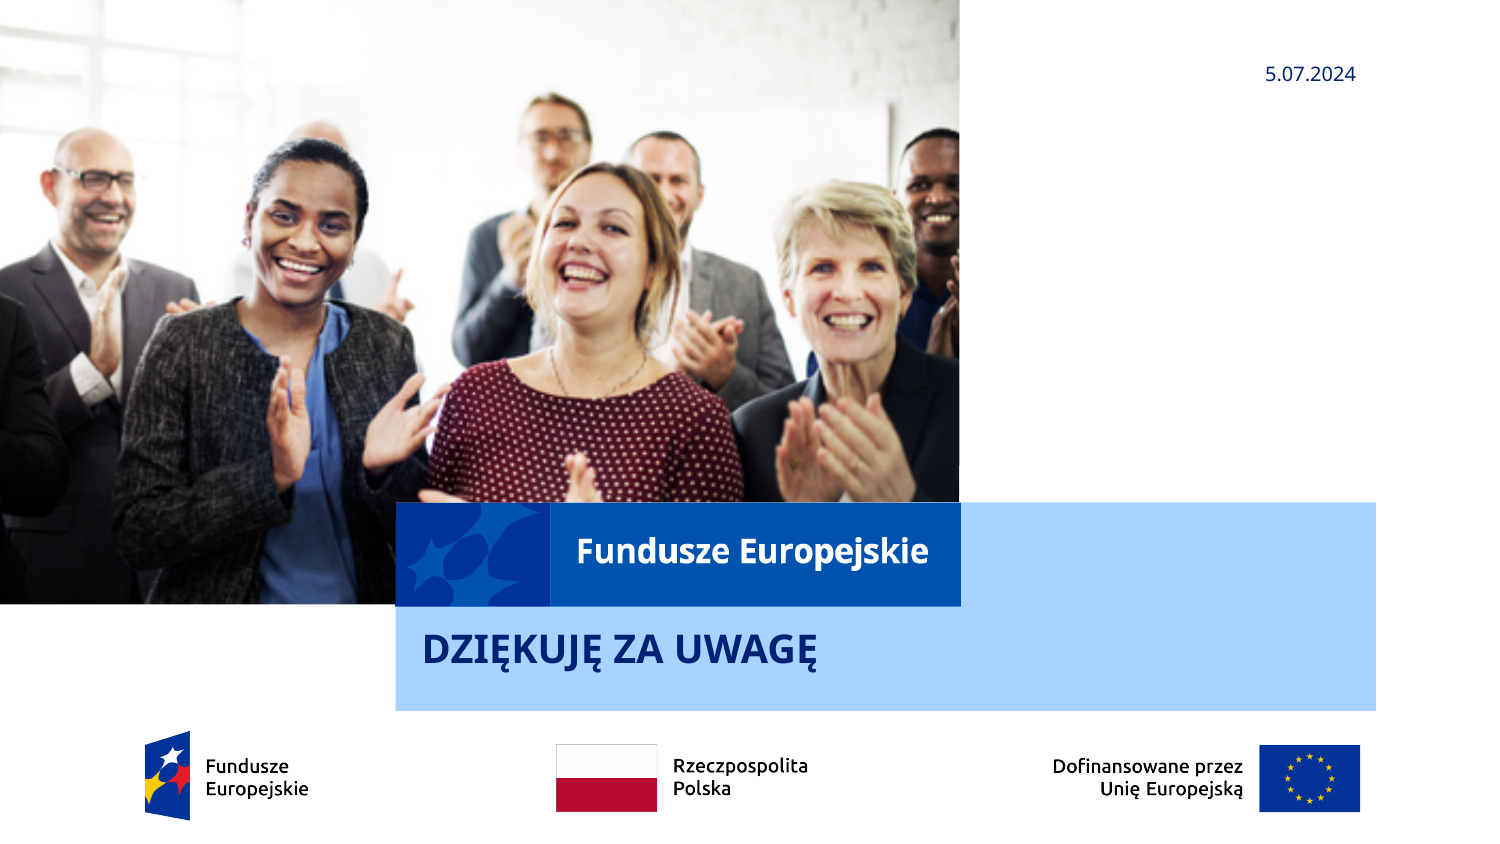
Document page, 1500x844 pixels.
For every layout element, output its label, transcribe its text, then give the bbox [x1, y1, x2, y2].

picture [1020, 711, 1394, 844]
picture [0, 0, 961, 607]
title DZIĘKUJĘ ZA UWAGĘ [421, 621, 1283, 695]
picture [111, 711, 342, 844]
picture [522, 711, 841, 844]
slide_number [1103, 60, 1357, 102]
